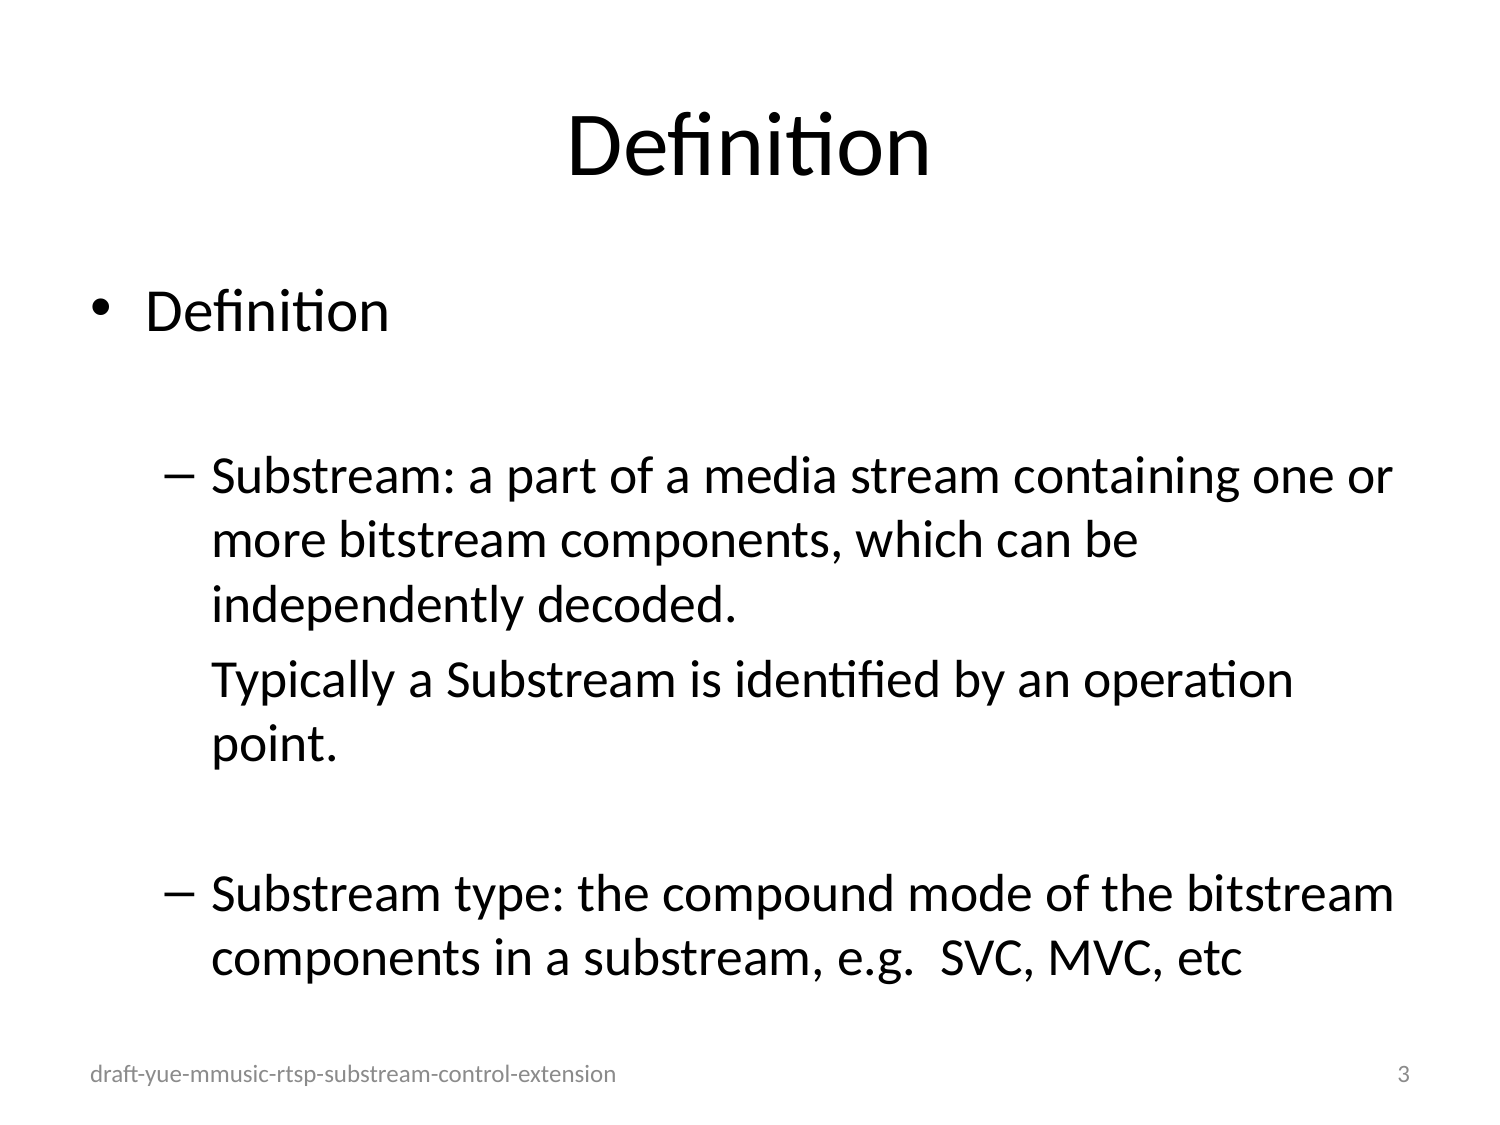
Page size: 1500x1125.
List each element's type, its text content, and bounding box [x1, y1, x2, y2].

slide_number 3 [1074, 1042, 1425, 1103]
slide_number draft-yue-mmusic-rtsp-substream-control-extension [75, 1042, 998, 1103]
list Definition Substream: a part of a media stream containing one or more bitstream components, which can be independently decoded. Typically a Substream is identified by an operation point. Substream type: the compound mode of the bitstream components in a substream, e.g. SVC, MVC, etc [75, 262, 1425, 1005]
title Definition [75, 45, 1425, 233]
